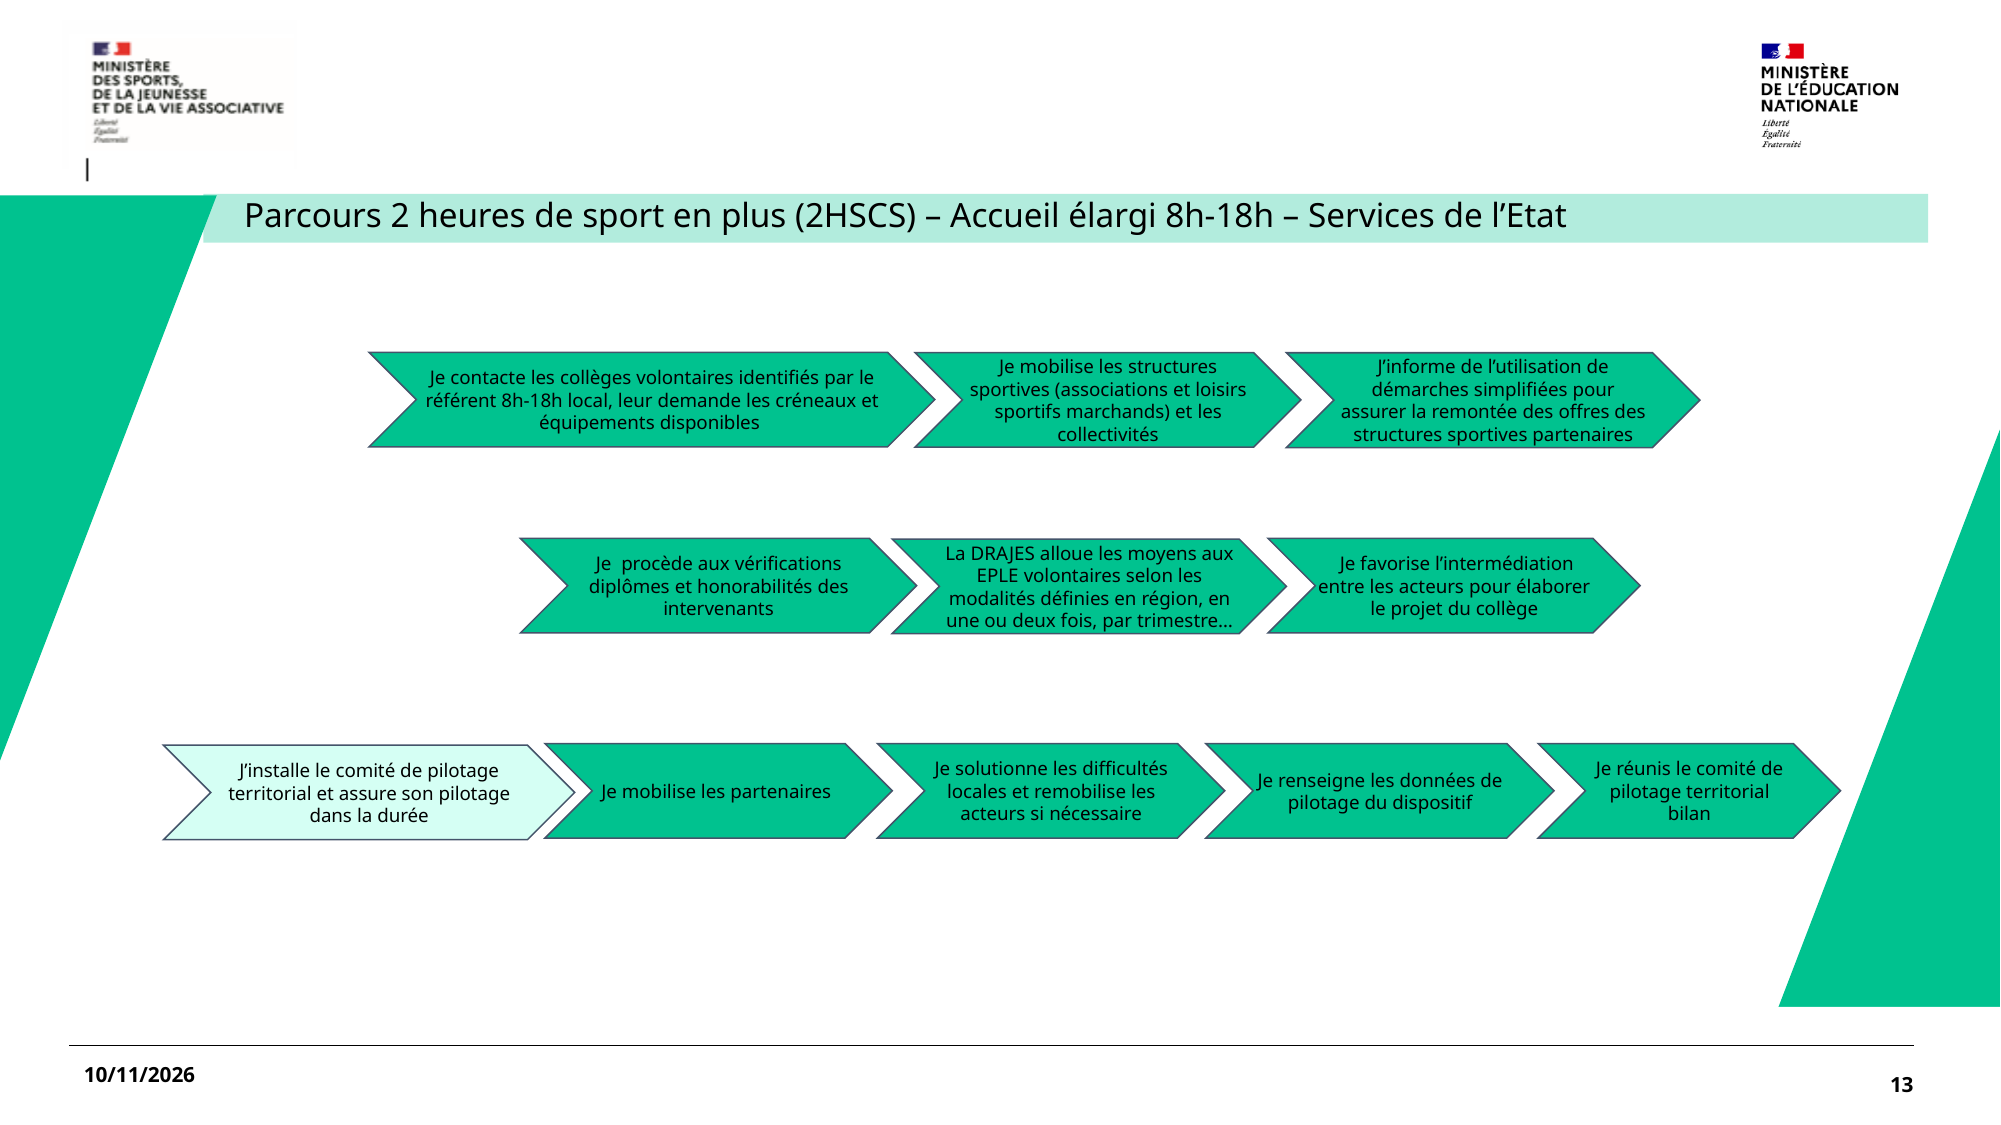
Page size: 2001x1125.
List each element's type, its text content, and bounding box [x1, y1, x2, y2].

text_box Je réunis le comité de pilotage territorial bilan [1538, 743, 1841, 839]
text_box J’installe le comité de pilotage territorial et assure son pilotage dans la durée [163, 745, 575, 840]
text_box La DRAJES alloue les moyens aux EPLE volontaires selon les modalités définies en région, en une ou deux fois, par trimestre… [892, 539, 1287, 634]
text_box Je renseigne les données de pilotage du dispositif [1205, 743, 1555, 839]
picture [62, 20, 297, 183]
text_box Je mobilise les partenaires [544, 743, 893, 839]
text_box Je solutionne les difficultés locales et remobilise les acteurs si nécessaire [877, 743, 1225, 839]
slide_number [69, 1046, 519, 1107]
text_box Parcours 2 heures de sport en plus (2HSCS) – Accueil élargi 8h-18h – Services de l’Etat [203, 193, 1929, 243]
slide_number 13 [1618, 1046, 1914, 1125]
text_box Je contacte les collèges volontaires identifiés par le référent 8h-18h local, leur demande les créneaux et équipements disponibles [369, 352, 935, 447]
picture [1743, 34, 1914, 157]
text_box Je procède aux vérifications diplômes et honorabilités des intervenants [520, 538, 917, 633]
text_box Je favorise l’intermédiation entre les acteurs pour élaborer le projet du collège [1268, 538, 1641, 633]
text_box J’informe de l’utilisation de démarches simplifiées pour assurer la remontée des offres des structures sportives partenaires [1286, 352, 1700, 448]
text_box Je mobilise les structures sportives (associations et loisirs sportifs marchands) et les collectivités [915, 352, 1301, 448]
